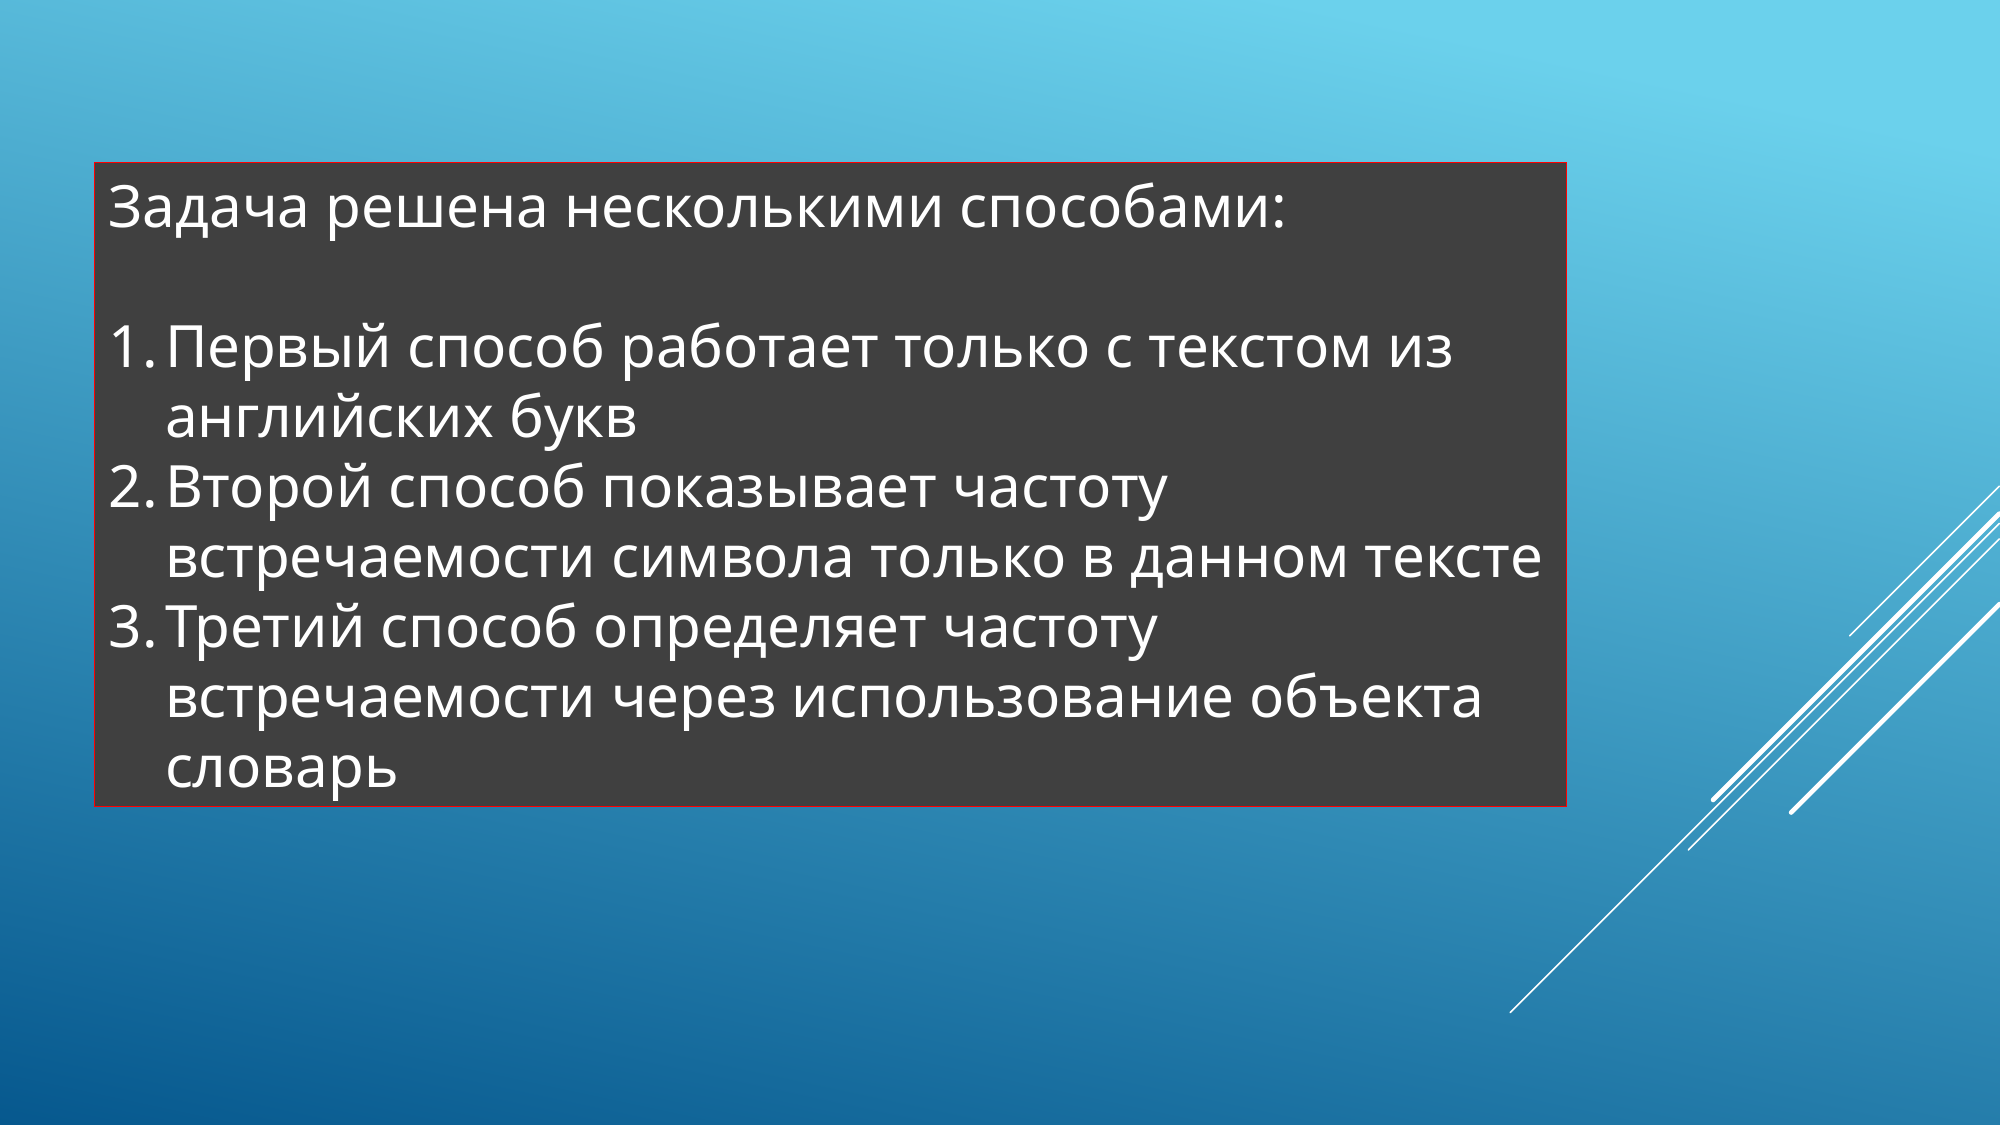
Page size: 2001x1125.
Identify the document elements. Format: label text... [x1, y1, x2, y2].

text_box Задача решена несколькими способами: Первый способ работает только с текстом из английских букв Второй способ показывает частоту встречаемости символа только в данном тексте Третий способ определяет частоту встречаемости через использование объекта словарь [94, 162, 1567, 807]
